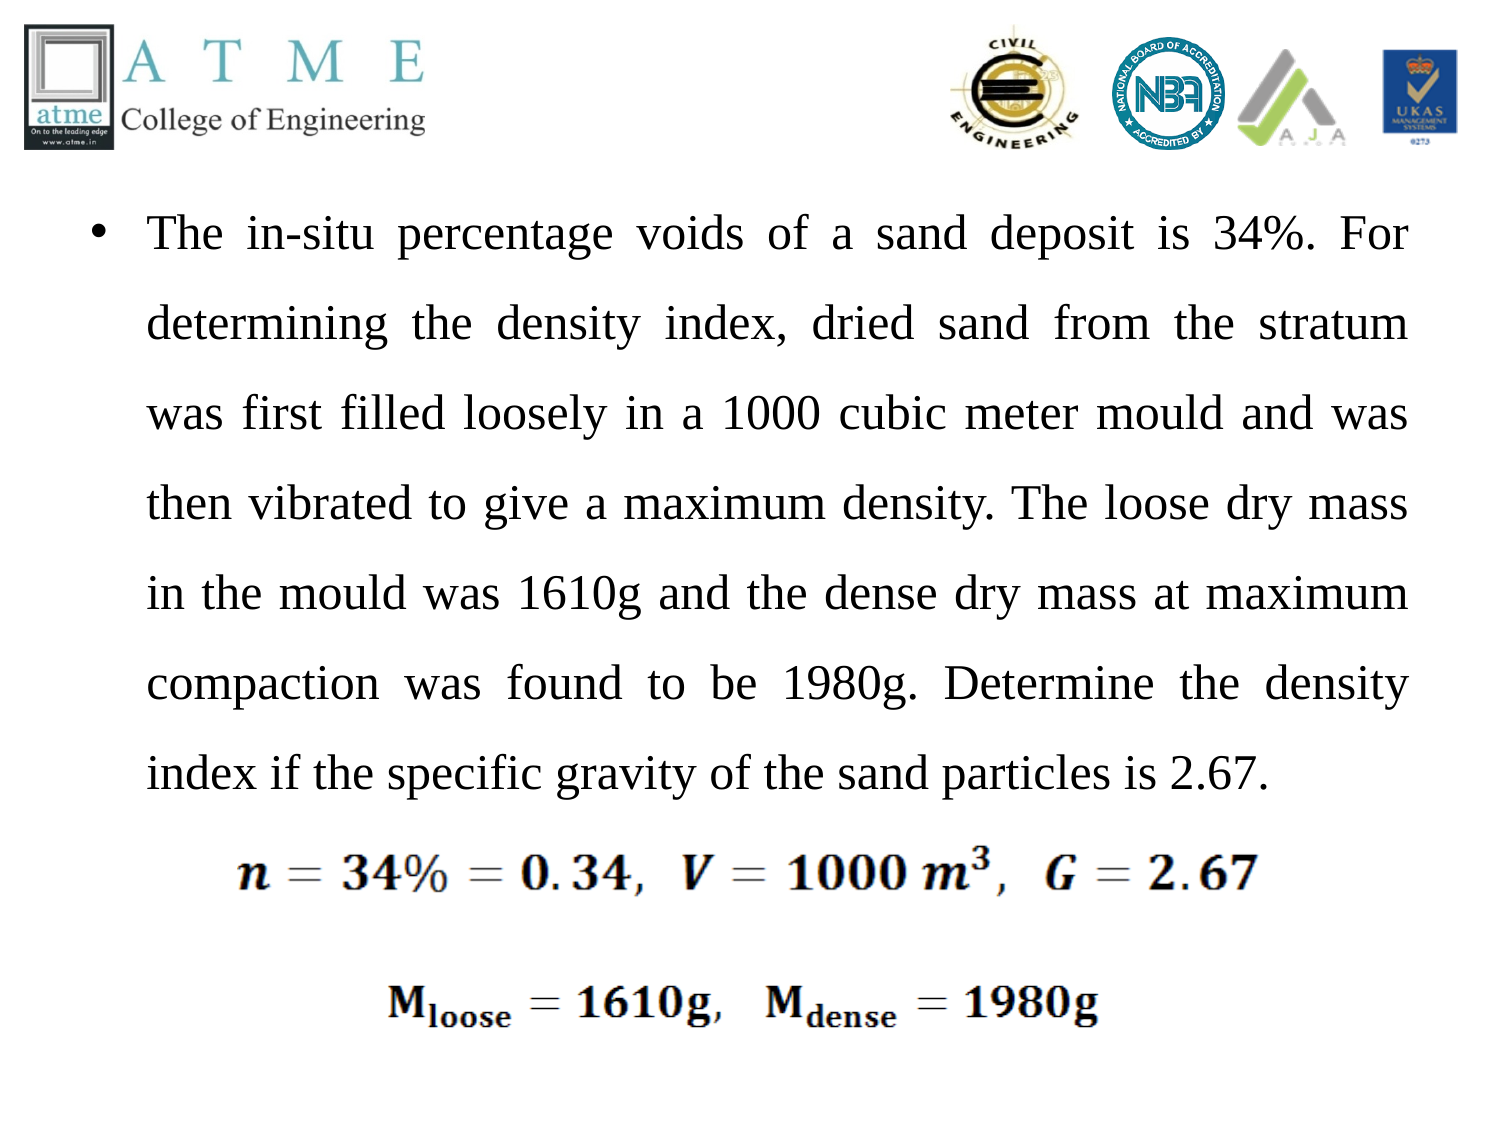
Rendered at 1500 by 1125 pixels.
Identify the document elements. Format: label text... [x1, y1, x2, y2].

picture [1237, 49, 1458, 146]
picture [387, 974, 1101, 1038]
picture [1209, 103, 1218, 120]
picture [950, 24, 1080, 150]
picture [1179, 37, 1225, 79]
list The in-situ percentage voids of a sand deposit is 34%. For determining the density index, dried sand from the stratum was first filled loosely in a 1000 cubic meter mould and was then vibrated to give a maximum density. The loose dry mass in the mould was 1610g and the dense dry mass at maximum compaction was found to be 1980g. Determine the density index if the specific gravity of the sand particles is 2.67. [75, 162, 1425, 1005]
picture [237, 837, 1262, 913]
picture [24, 24, 425, 150]
picture [1112, 37, 1213, 150]
picture [1184, 109, 1225, 150]
